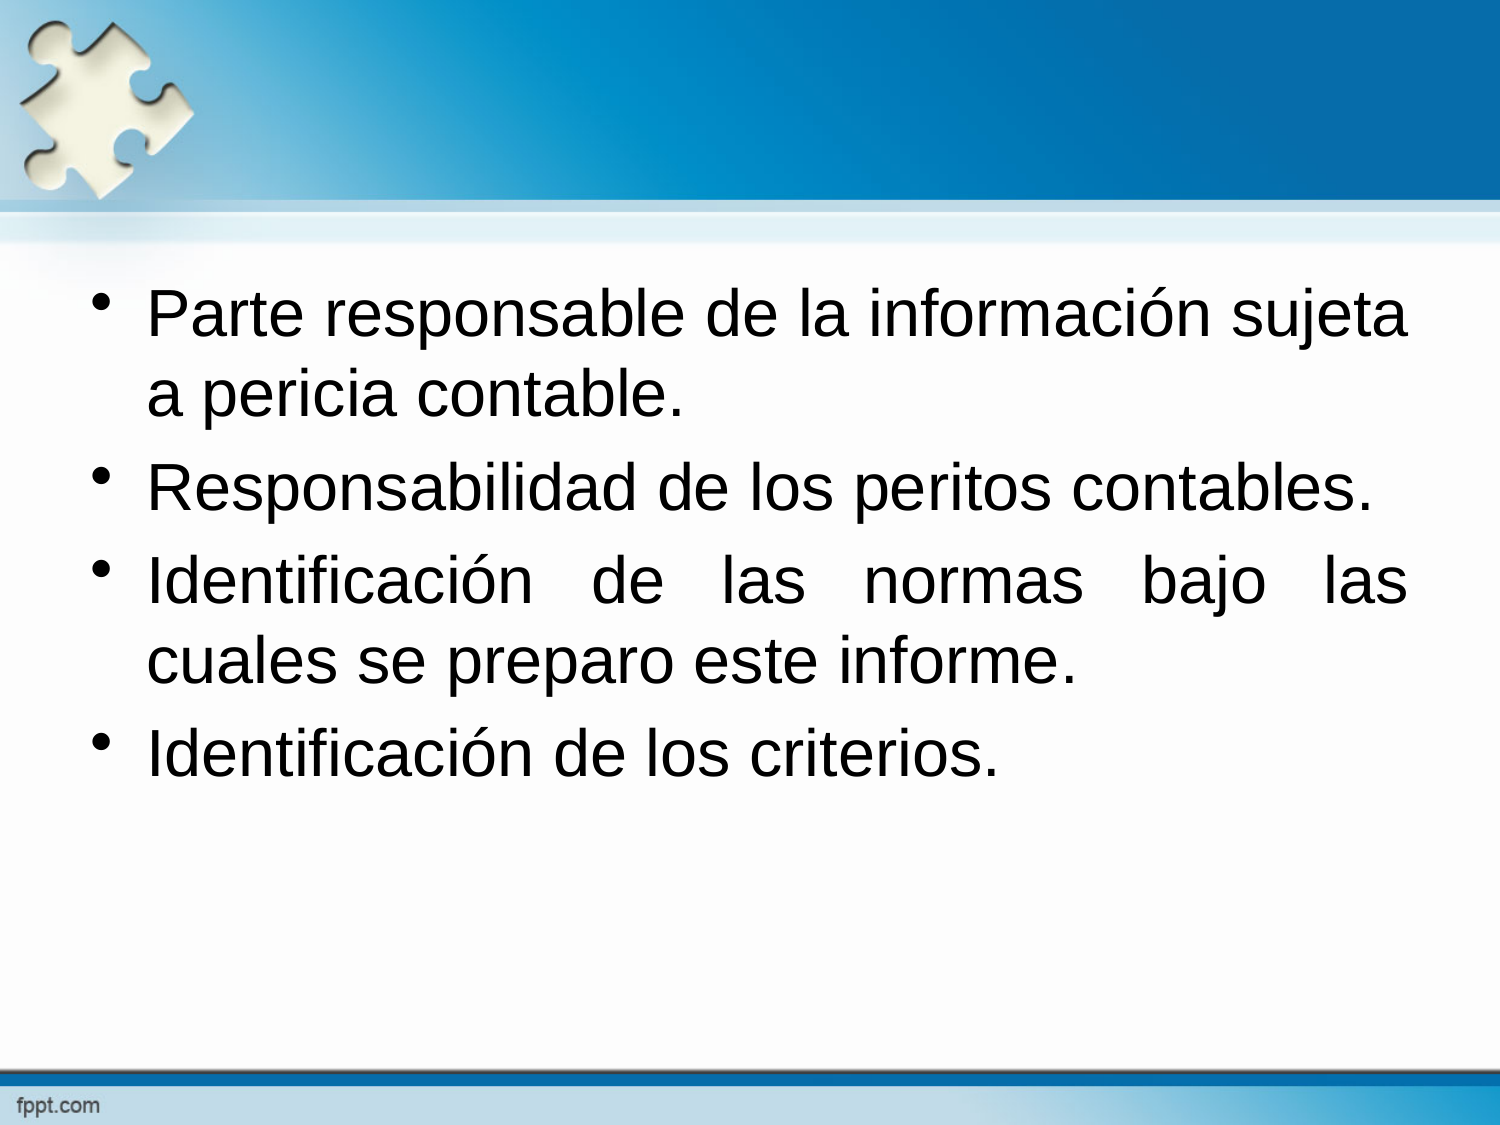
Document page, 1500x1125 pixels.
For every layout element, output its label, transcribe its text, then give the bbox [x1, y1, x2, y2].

picture [0, 0, 1500, 1125]
list Parte responsable de la información sujeta a pericia contable. Responsabilidad de los peritos contables. Identificación de las normas bajo las cuales se preparo este informe. Identificación de los criterios. [74, 262, 1426, 1006]
